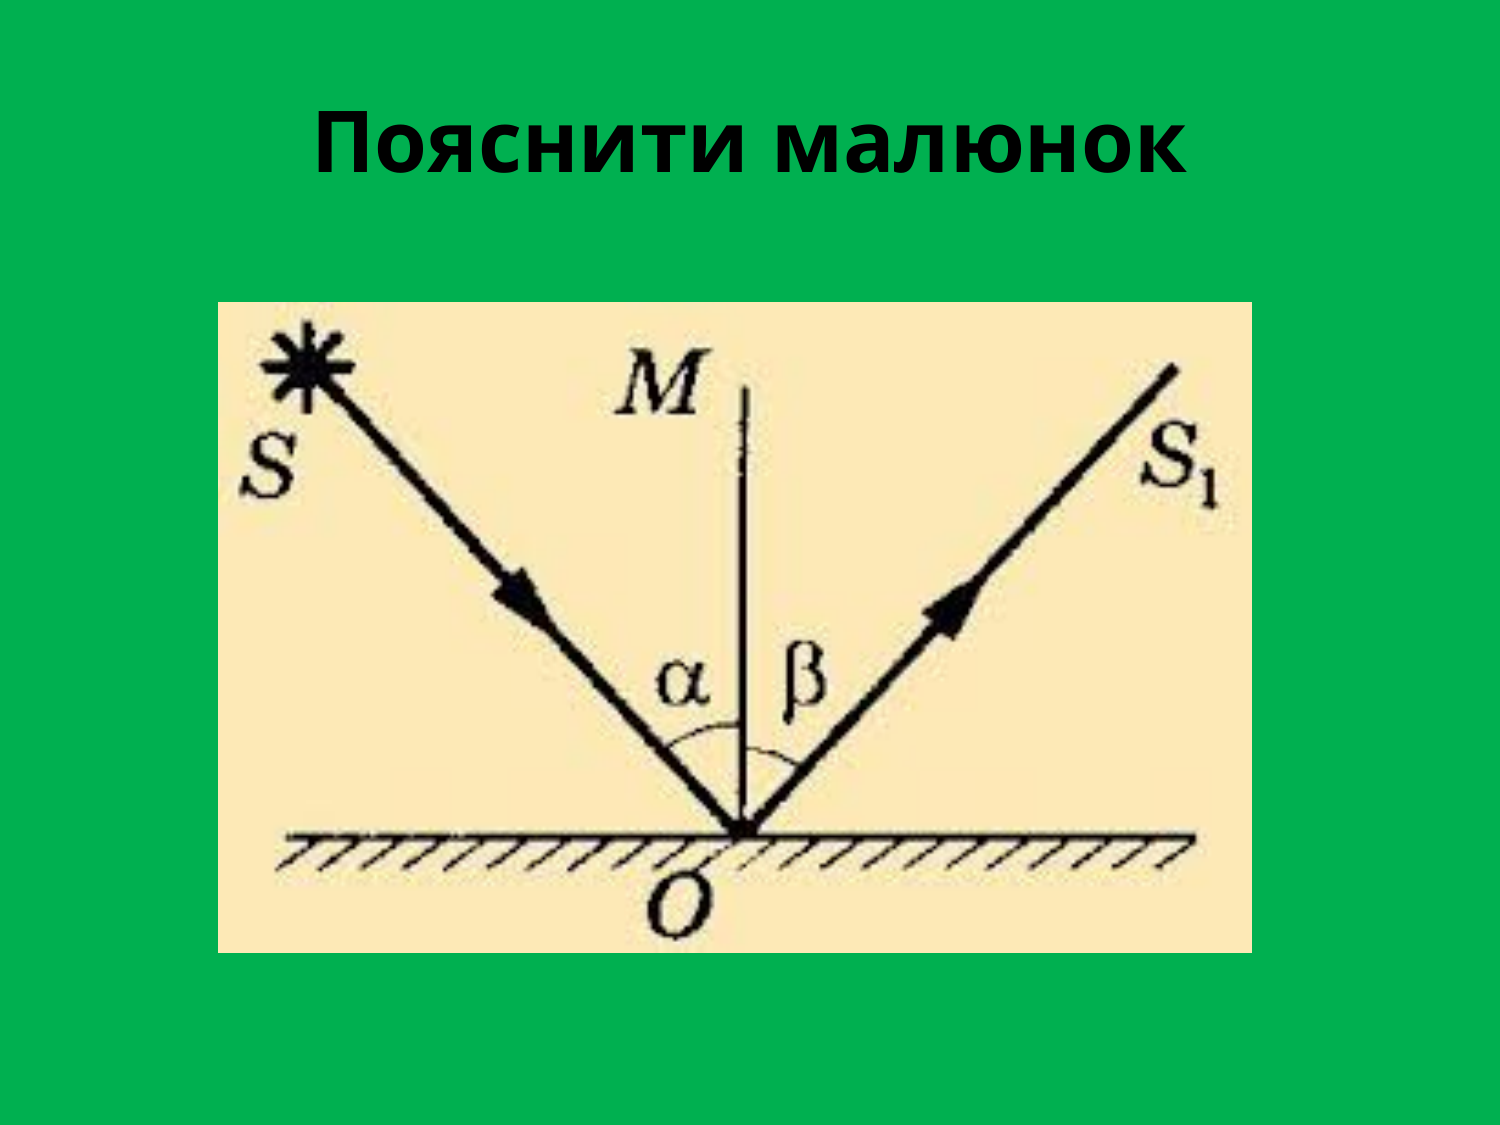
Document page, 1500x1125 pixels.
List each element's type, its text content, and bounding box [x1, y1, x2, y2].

picture [218, 302, 1252, 953]
title Пояснити малюнок [75, 45, 1425, 233]
